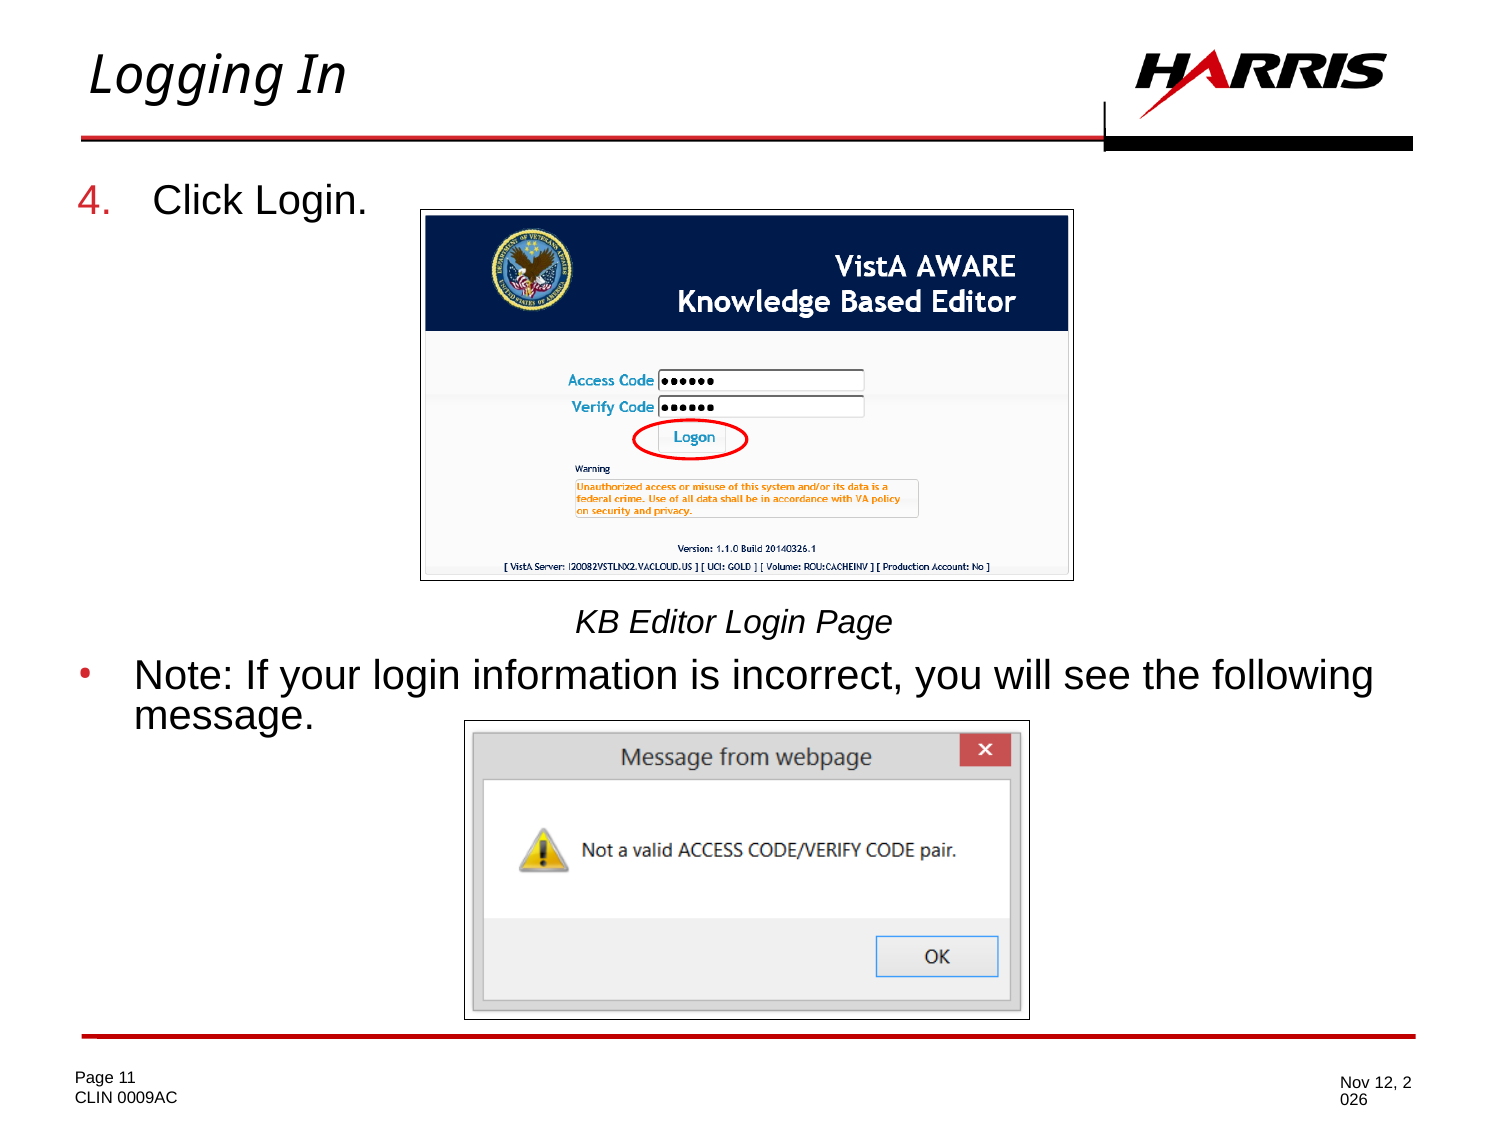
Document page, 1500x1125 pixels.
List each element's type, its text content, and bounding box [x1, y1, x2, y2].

picture [464, 720, 1030, 1020]
list Click Login. Note: If your login information is incorrect, you will see the following message. [62, 174, 1432, 364]
picture [419, 209, 1074, 582]
picture [1135, 49, 1387, 119]
slide_number 6-Oct-14 [1324, 1060, 1435, 1105]
title Logging In [73, 27, 962, 117]
list KB Editor Login Page [49, 600, 1420, 658]
